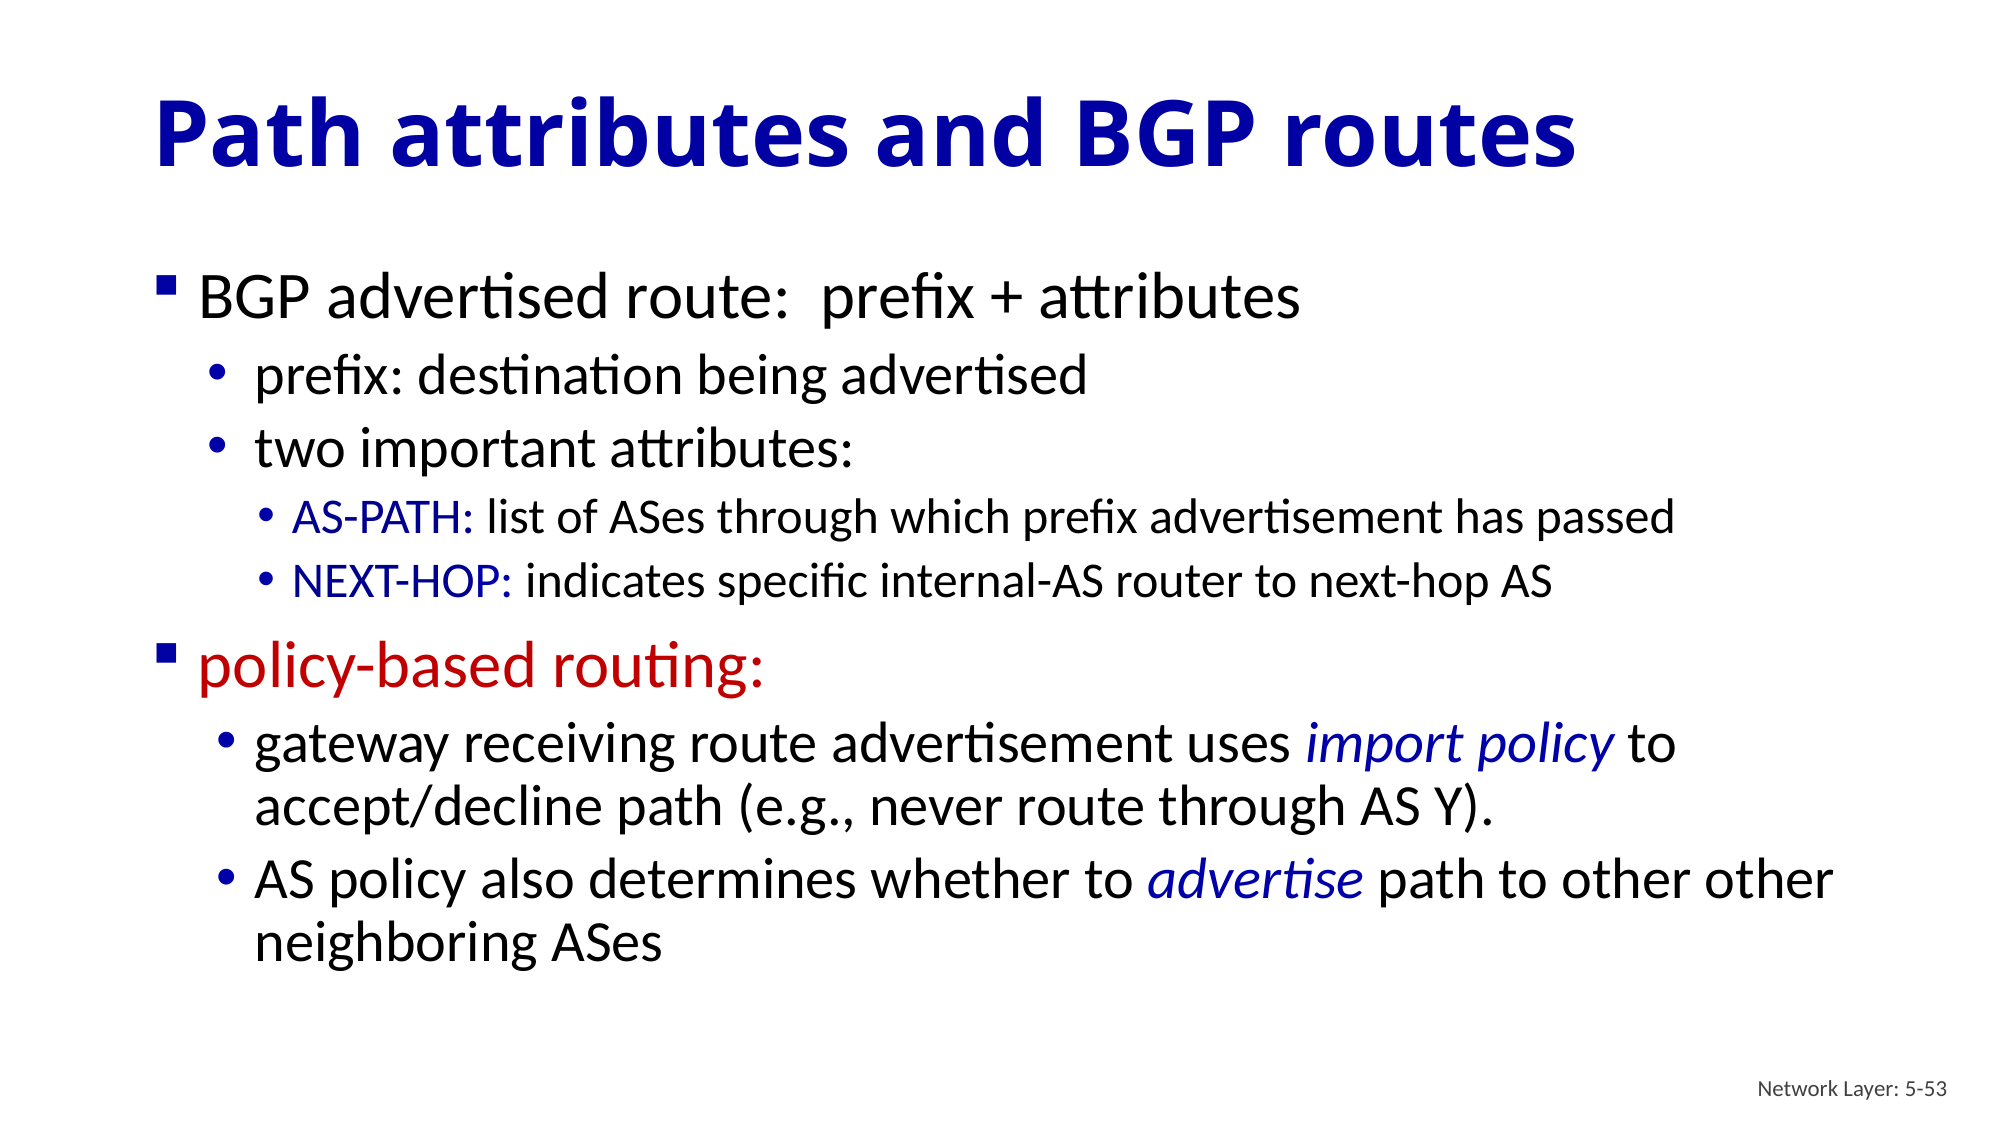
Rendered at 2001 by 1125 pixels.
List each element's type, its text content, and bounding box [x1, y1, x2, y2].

text_box BGP advertised route: prefix + attributes prefix: destination being advertised two important attributes: AS-PATH: list of ASes through which prefix advertisement has passed NEXT-HOP: indicates specific internal-AS router to next-hop AS policy-based routing: gateway receiving route advertisement uses import policy to accept/decline path (e.g., never route through AS Y). AS policy also determines whether to advertise path to other other neighboring ASes [125, 253, 1924, 1081]
slide_number Network Layer: 5-53 [1512, 1056, 1963, 1117]
title Path attributes and BGP routes [137, 63, 1863, 211]
